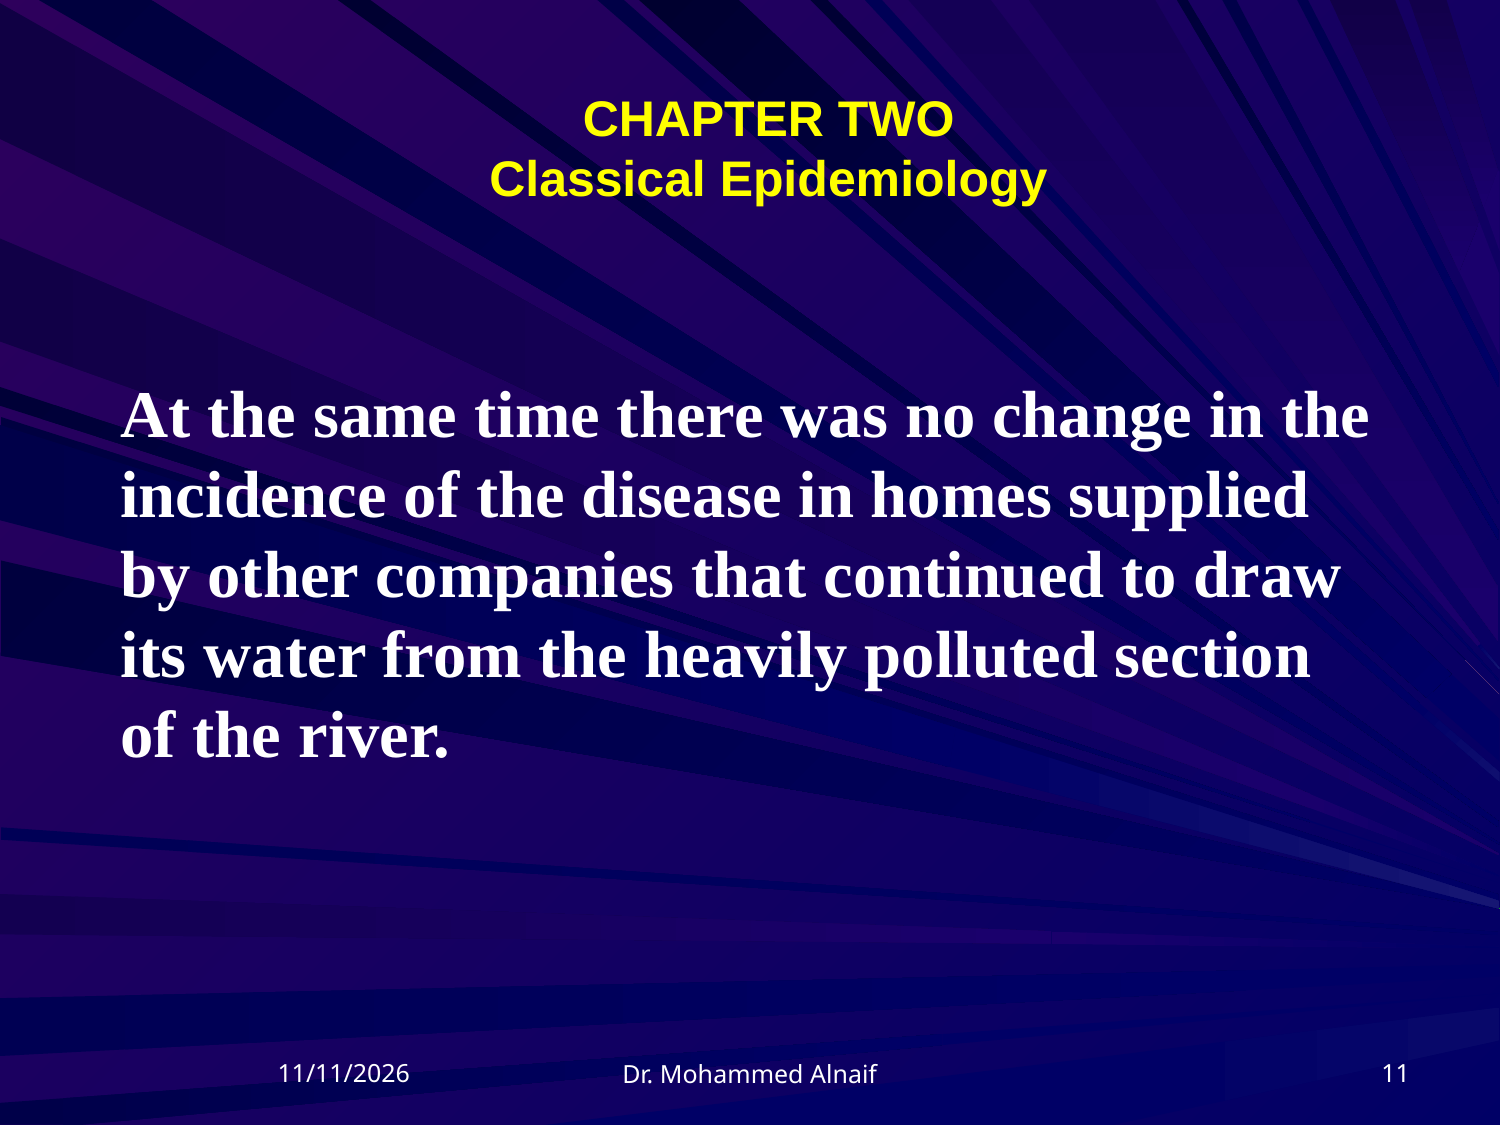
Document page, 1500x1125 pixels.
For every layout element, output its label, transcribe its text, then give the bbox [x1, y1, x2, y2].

title CHAPTER TWO Classical Epidemiology [93, 23, 1444, 270]
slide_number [74, 1023, 426, 1100]
slide_number 11 [1074, 1023, 1426, 1100]
footer Dr. Mohammed Alnaif [512, 1024, 988, 1101]
subtitle At the same time there was no change in the incidence of the disease in homes supplied by other companies that continued to draw its water from the heavily polluted section of the river. [105, 363, 1395, 926]
